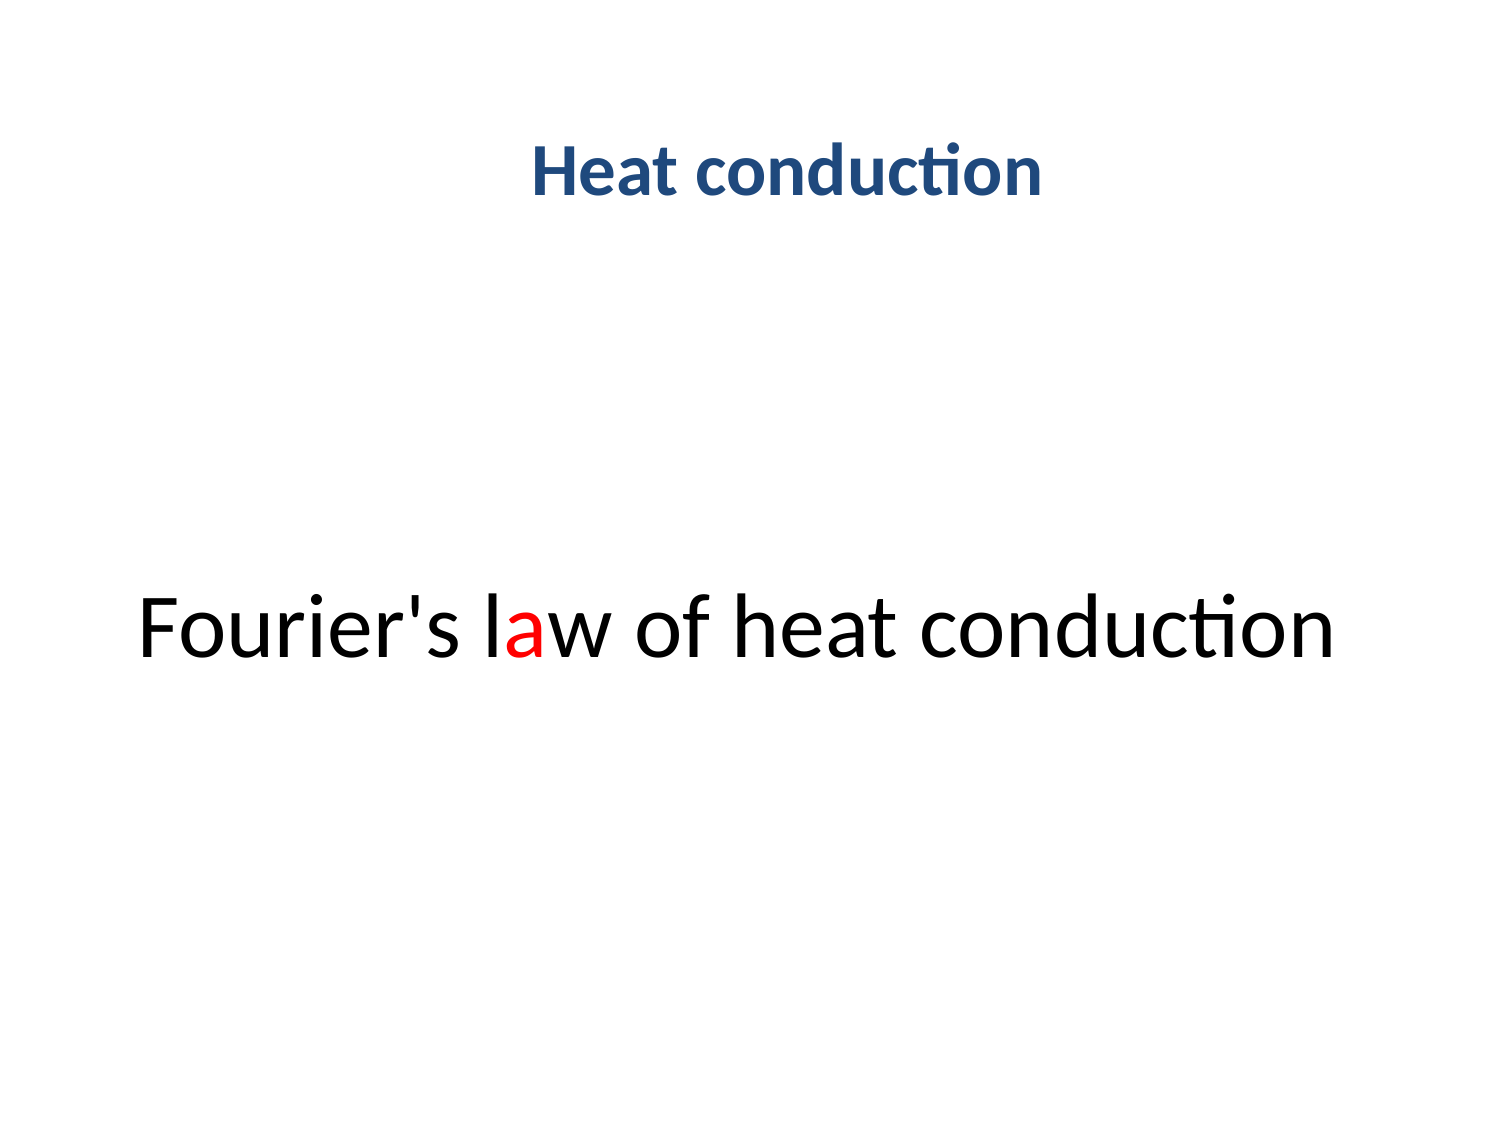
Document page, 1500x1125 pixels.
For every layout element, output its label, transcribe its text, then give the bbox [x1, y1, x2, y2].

title Fourier's law of heat conduction [99, 500, 1375, 742]
subtitle Heat conduction [262, 112, 1313, 400]
